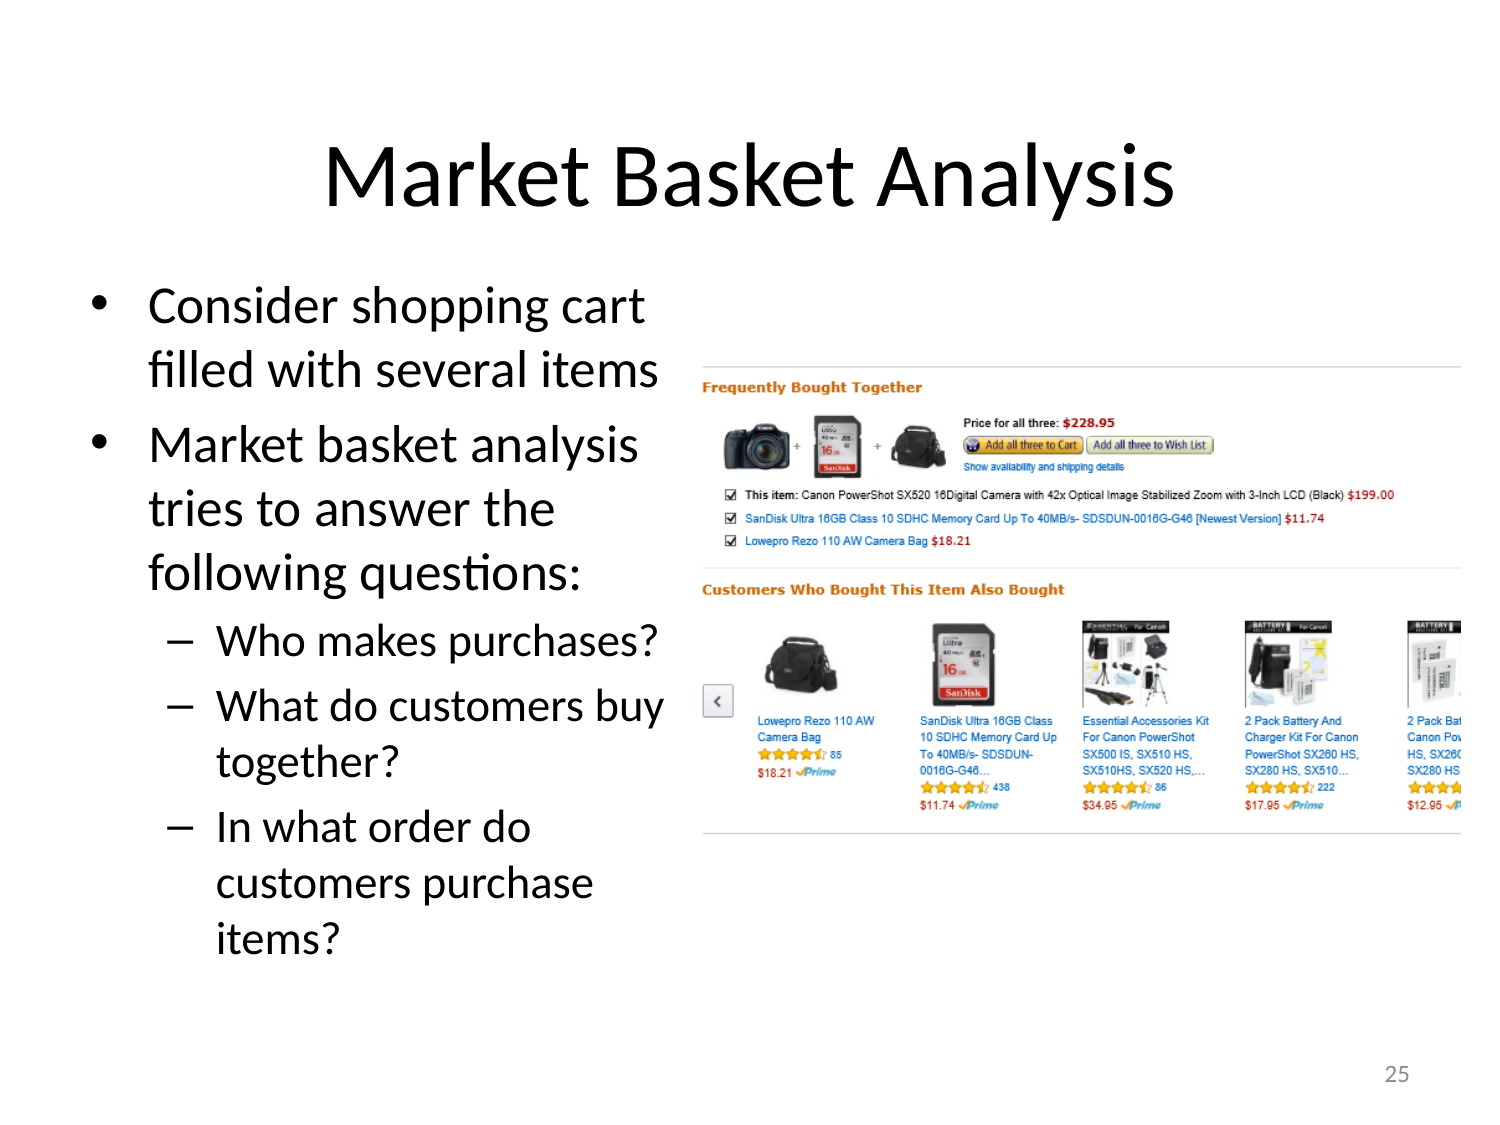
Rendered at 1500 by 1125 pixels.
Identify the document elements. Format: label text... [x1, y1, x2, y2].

list Consider shopping cart filled with several items Market basket analysis tries to answer the following questions: Who makes purchases? What do customers buy together? In what order do customers purchase items? [75, 262, 700, 975]
slide_number 25 [1074, 1042, 1425, 1103]
picture [699, 349, 1461, 844]
title Market Basket Analysis [75, 45, 1425, 233]
